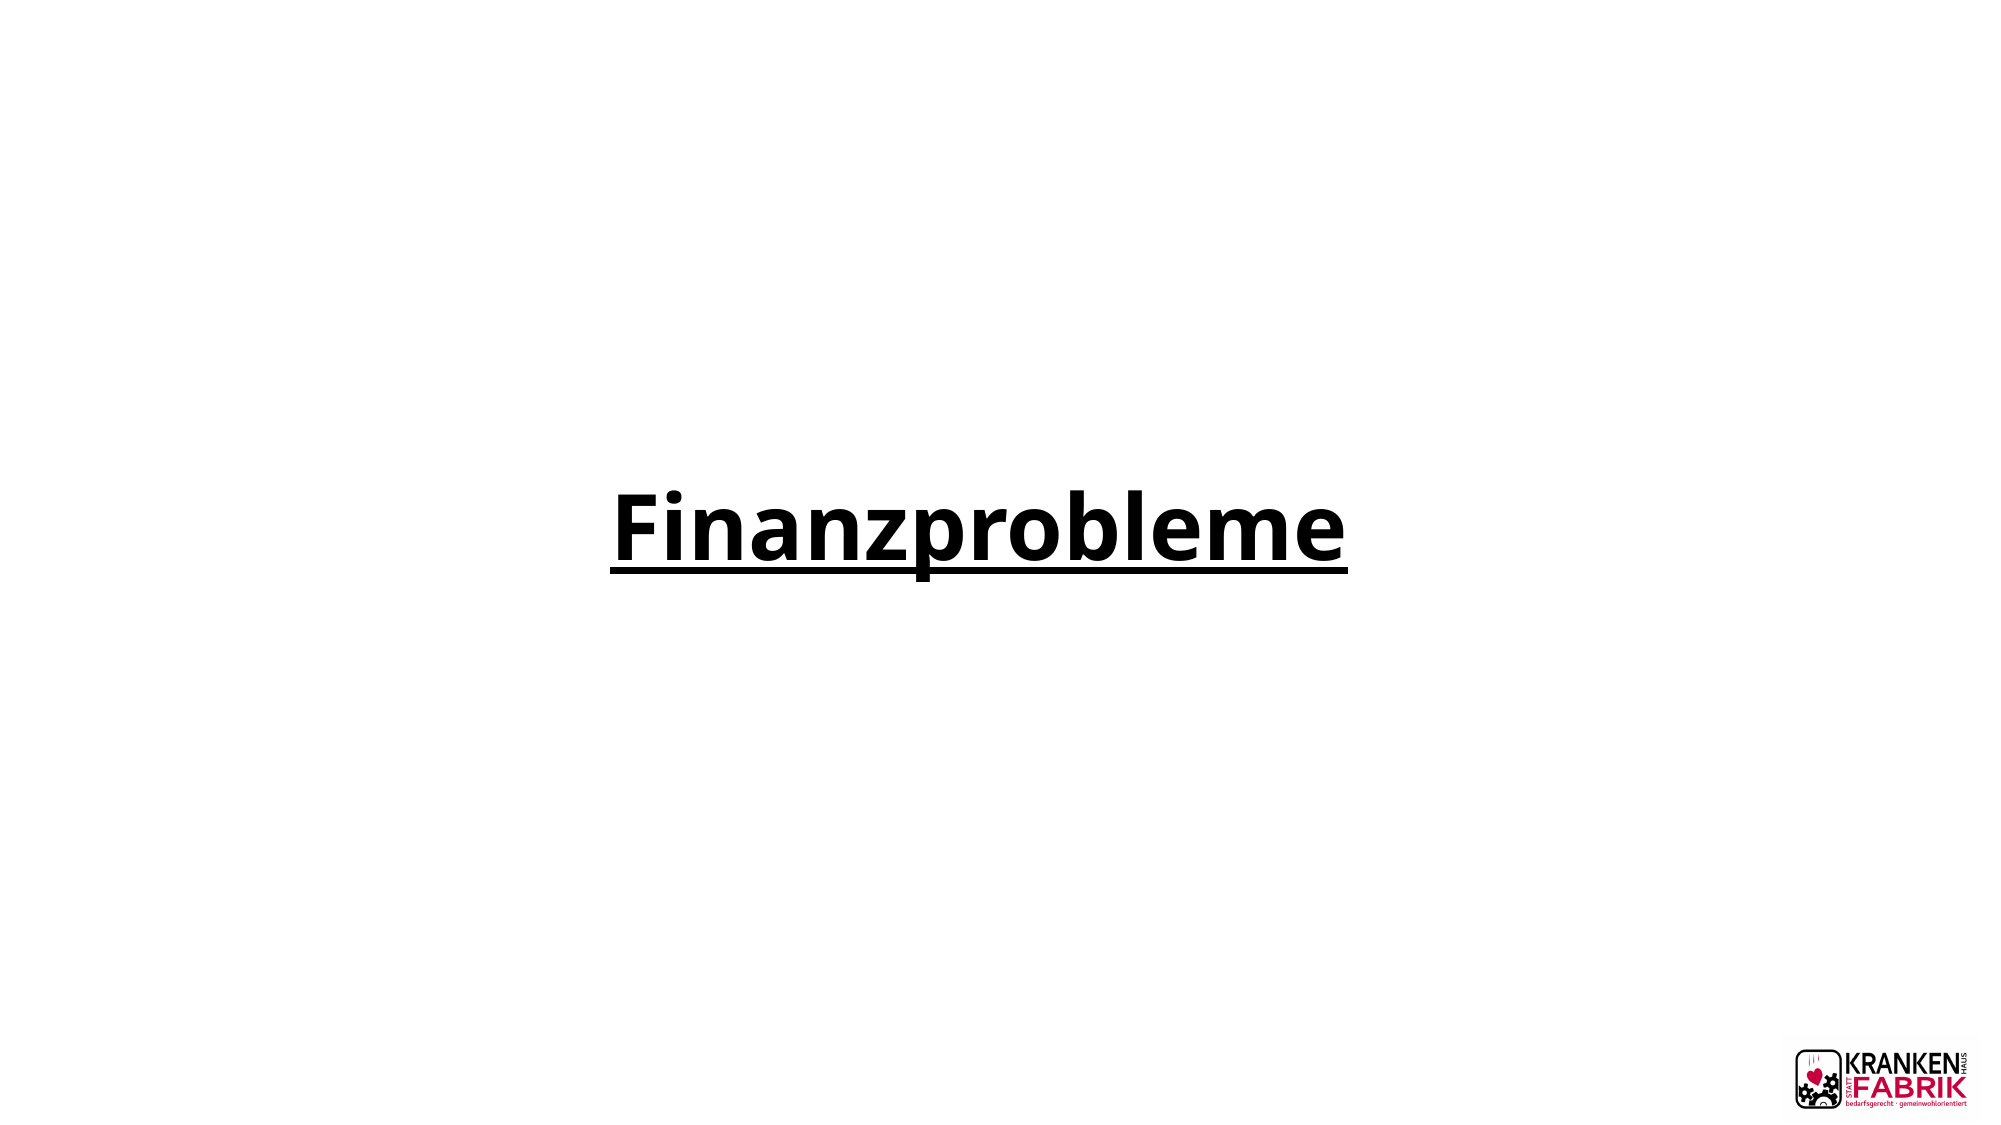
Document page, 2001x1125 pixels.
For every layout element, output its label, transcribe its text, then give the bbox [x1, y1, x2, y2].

picture [1781, 1035, 1981, 1123]
title Finanzprobleme [116, 421, 1842, 639]
